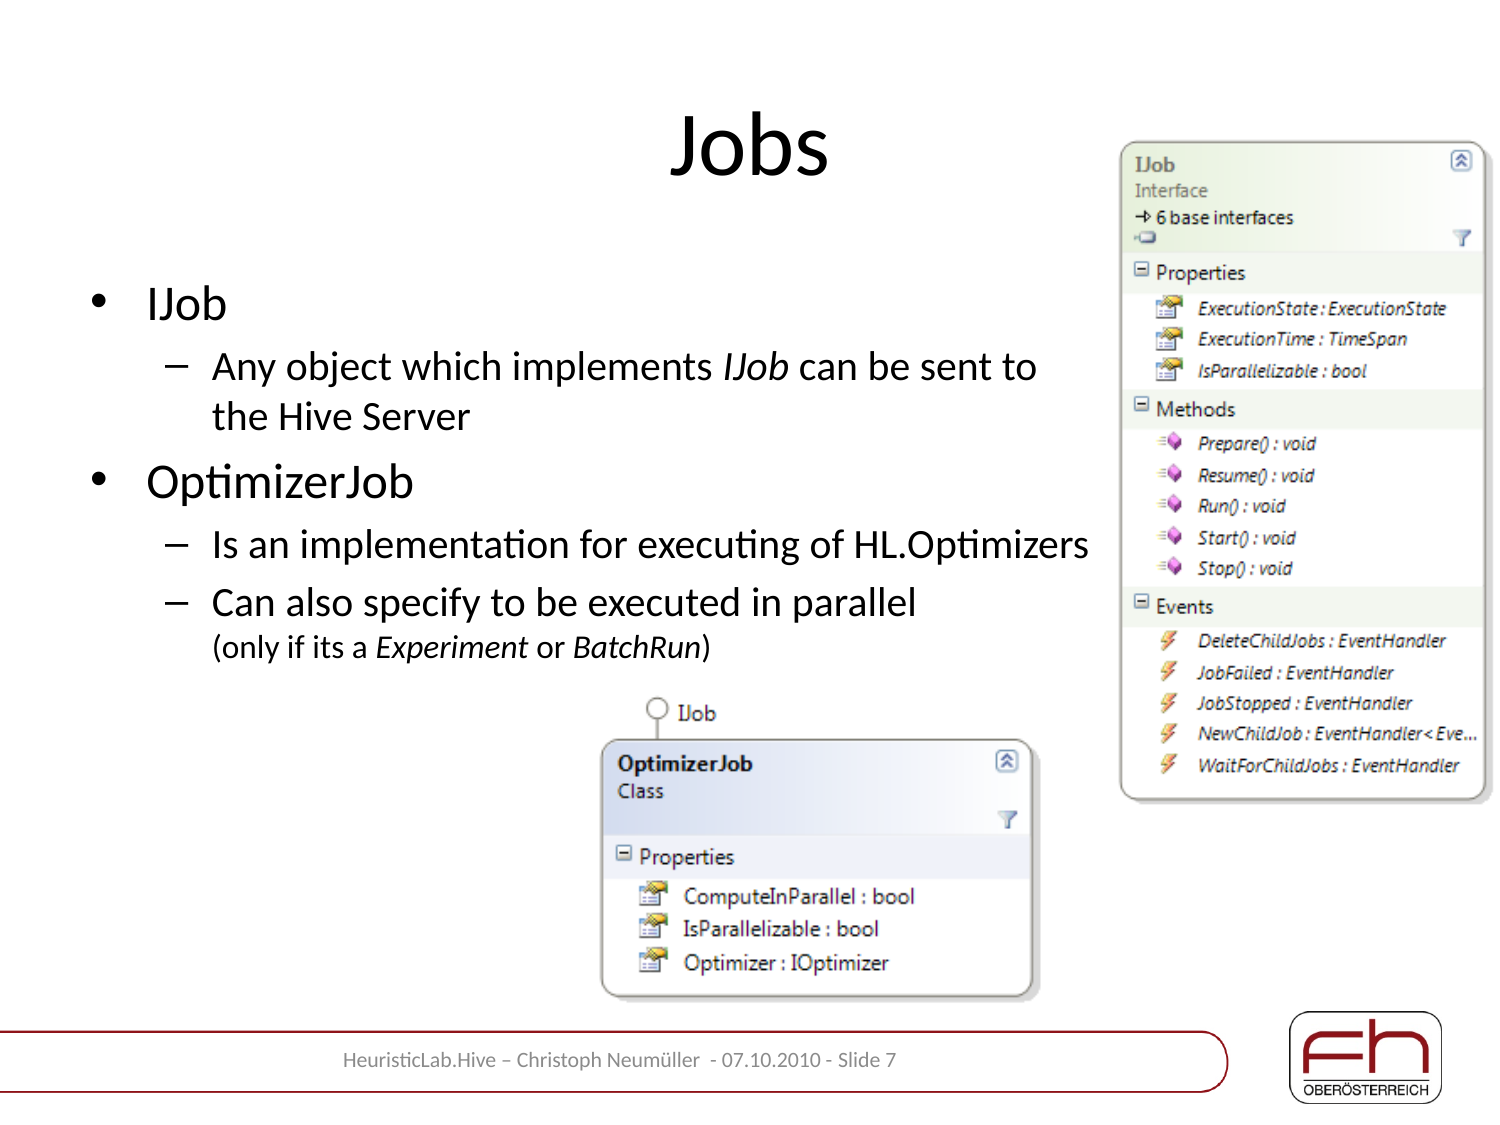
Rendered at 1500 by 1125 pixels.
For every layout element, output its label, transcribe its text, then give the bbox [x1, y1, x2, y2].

picture [584, 680, 1048, 1012]
title Jobs [75, 45, 1425, 233]
picture [1104, 125, 1500, 813]
list IJob Any object which implements IJob can be sent to the Hive Server OptimizerJob Is an implementation for executing of HL.Optimizers Can also specify to be executed in parallel (only if its a Experiment or BatchRun) [75, 262, 1117, 1005]
picture [0, 1027, 1231, 1096]
picture [1289, 1011, 1442, 1104]
